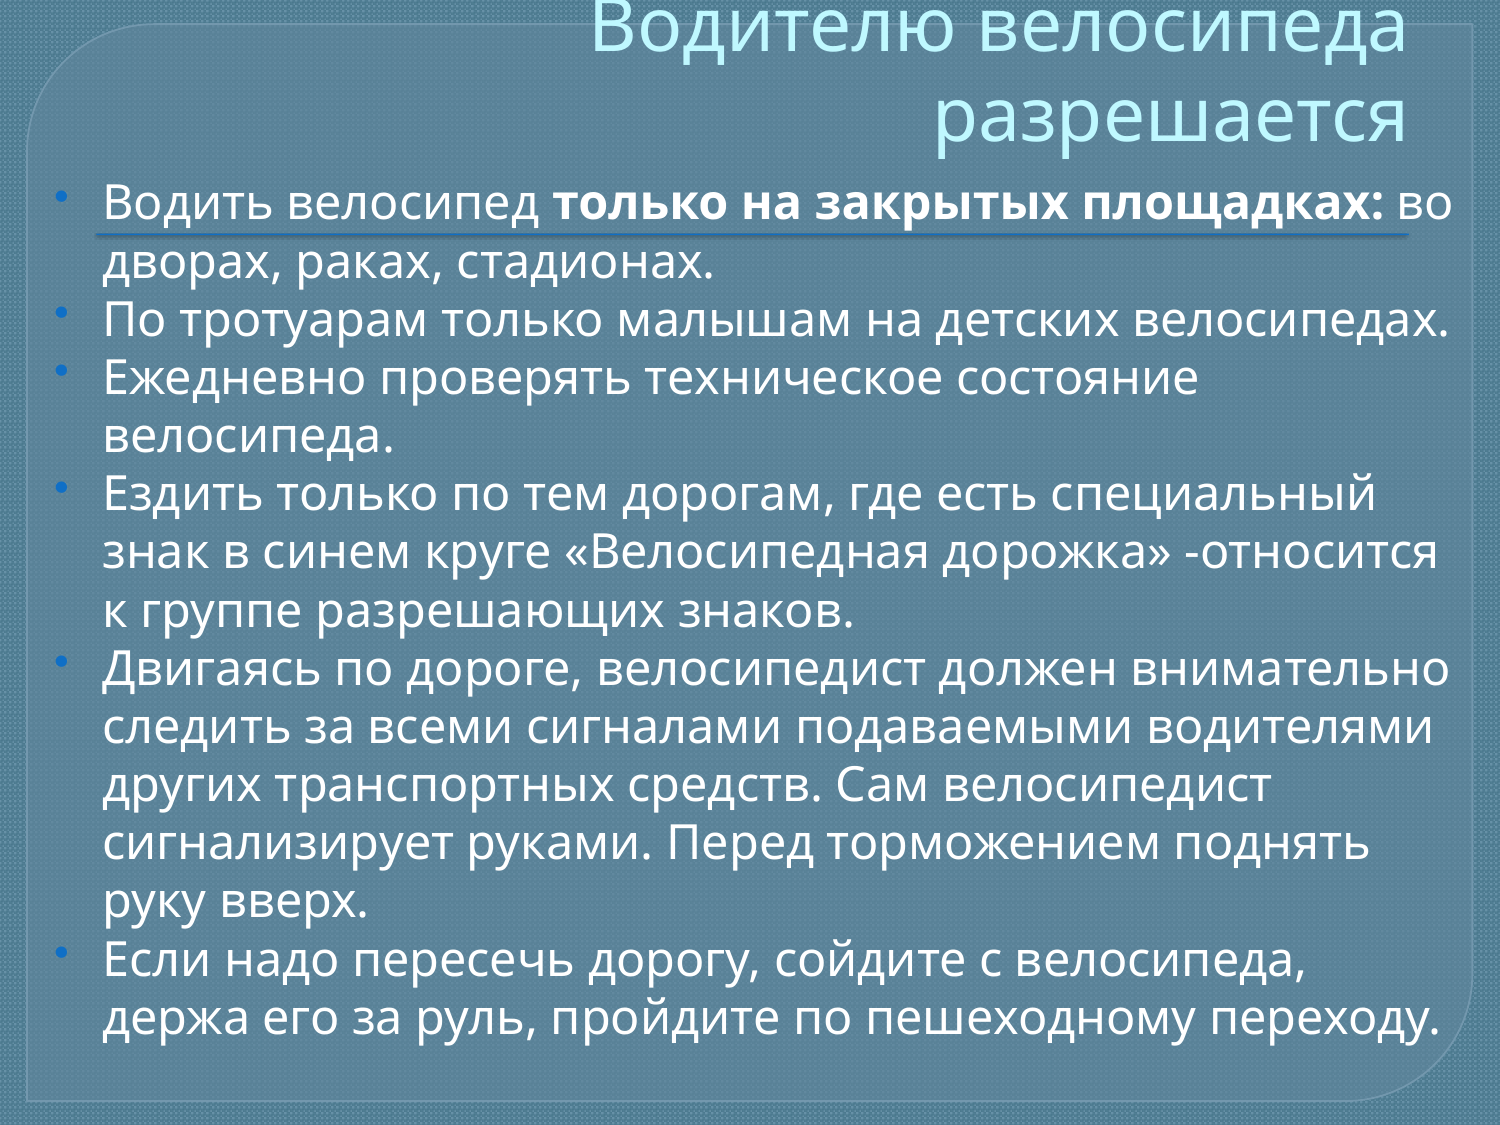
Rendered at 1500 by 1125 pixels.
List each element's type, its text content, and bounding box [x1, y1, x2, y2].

title Водителю велосипеда разрешается [75, 41, 1425, 164]
list Водить велосипед только на закрытых площадках: во дворах, раках, стадионах. По тротуарам только малышам на детских велосипедах. Ежедневно проверять техническое состояние велосипеда. Ездить только по тем дорогам, где есть специальный знак в синем круге «Велосипедная дорожка» -относится к группе разрешающих знаков. Двигаясь по дороге, велосипедист должен внимательно следить за всеми сигналами подаваемыми водителями других транспортных средств. Сам велосипедист сигнализирует руками. Перед торможением поднять руку вверх. Если надо пересечь дорогу, сойдите с велосипеда, держа его за руль, пройдите по пешеходному переходу. [41, 164, 1471, 1083]
